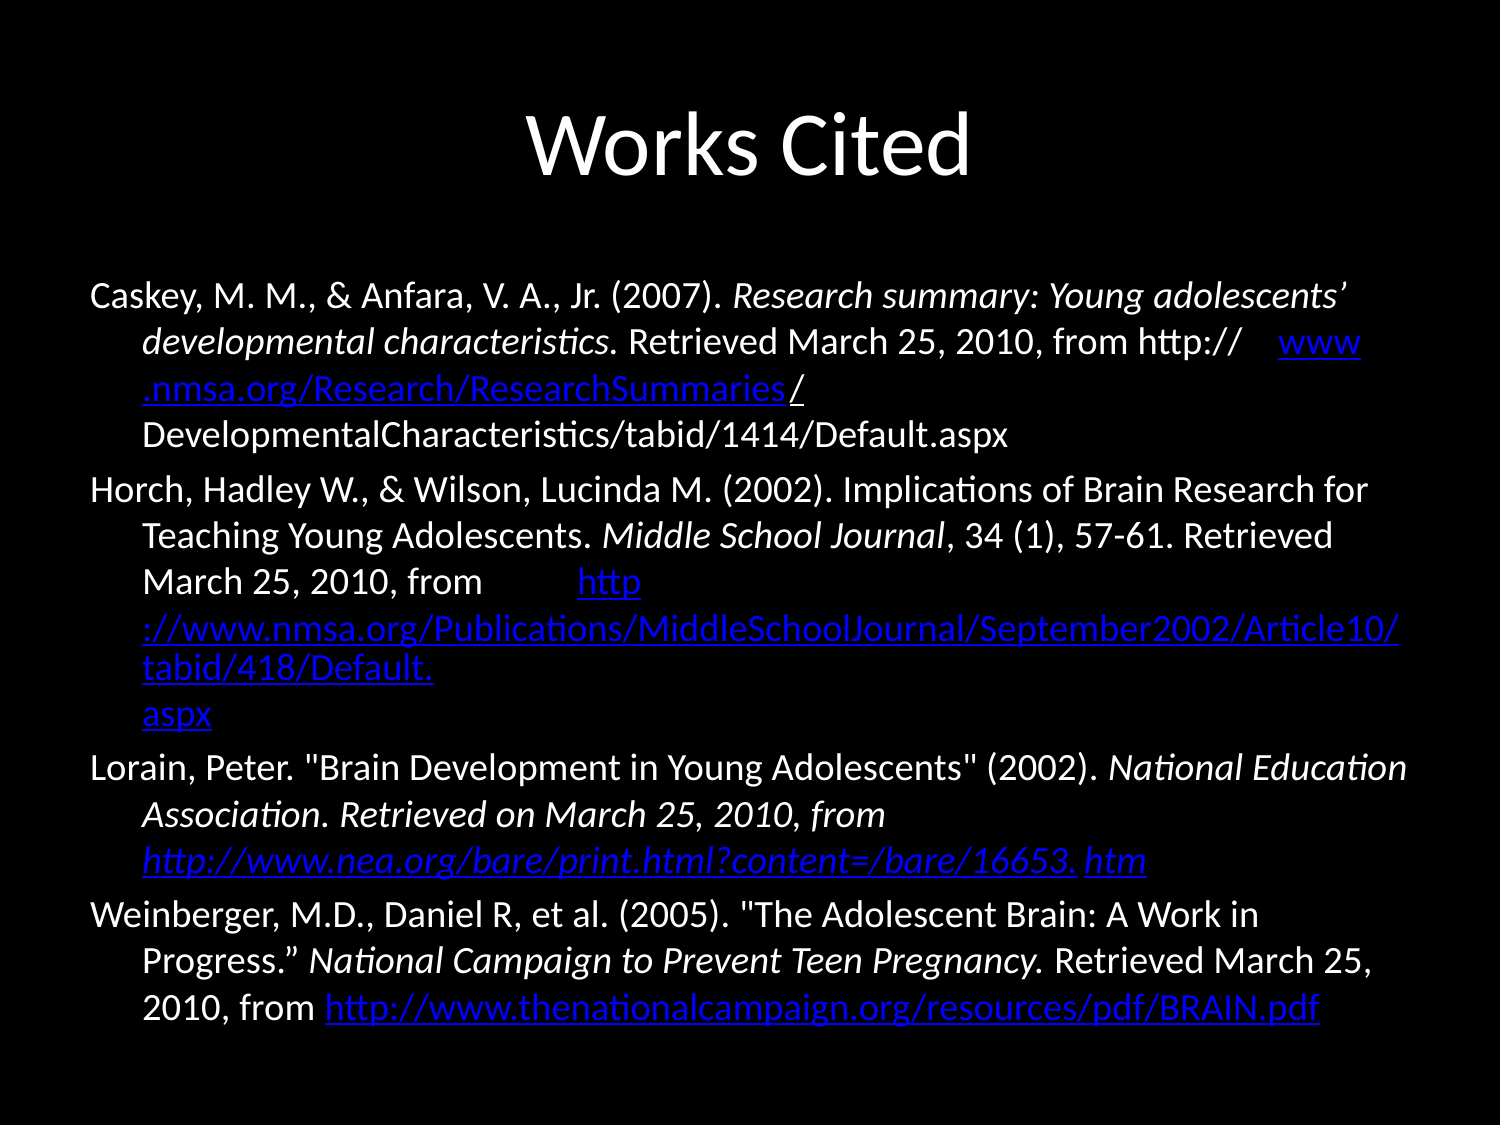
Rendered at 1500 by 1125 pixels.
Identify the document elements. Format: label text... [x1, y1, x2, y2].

list Caskey, M. M., & Anfara, V. A., Jr. (2007). Research summary: Young adolescents’ developmental characteristics. Retrieved March 25, 2010, from http:// www.nmsa.org/Research/ResearchSummaries/ DevelopmentalCharacteristics/tabid/1414/Default.aspx Horch, Hadley W., & Wilson, Lucinda M. (2002). Implications of Brain Research for Teaching Young Adolescents. Middle School Journal, 34 (1), 57-61. Retrieved March 25, 2010, from http://www.nmsa.org/Publications/MiddleSchoolJournal/September2002/Article10/tabid/418/Default.aspx Lorain, Peter. "Brain Development in Young Adolescents" (2002). National Education Association. Retrieved on March 25, 2010, from http://www.nea.org/bare/print.html?content=/bare/16653.htm Weinberger, M.D., Daniel R, et al. (2005). "The Adolescent Brain: A Work in Progress.” National Campaign to Prevent Teen Pregnancy. Retrieved March 25, 2010, from http://www.thenationalcampaign.org/resources/pdf/BRAIN.pdf [75, 262, 1425, 1005]
title Works Cited [75, 45, 1425, 233]
